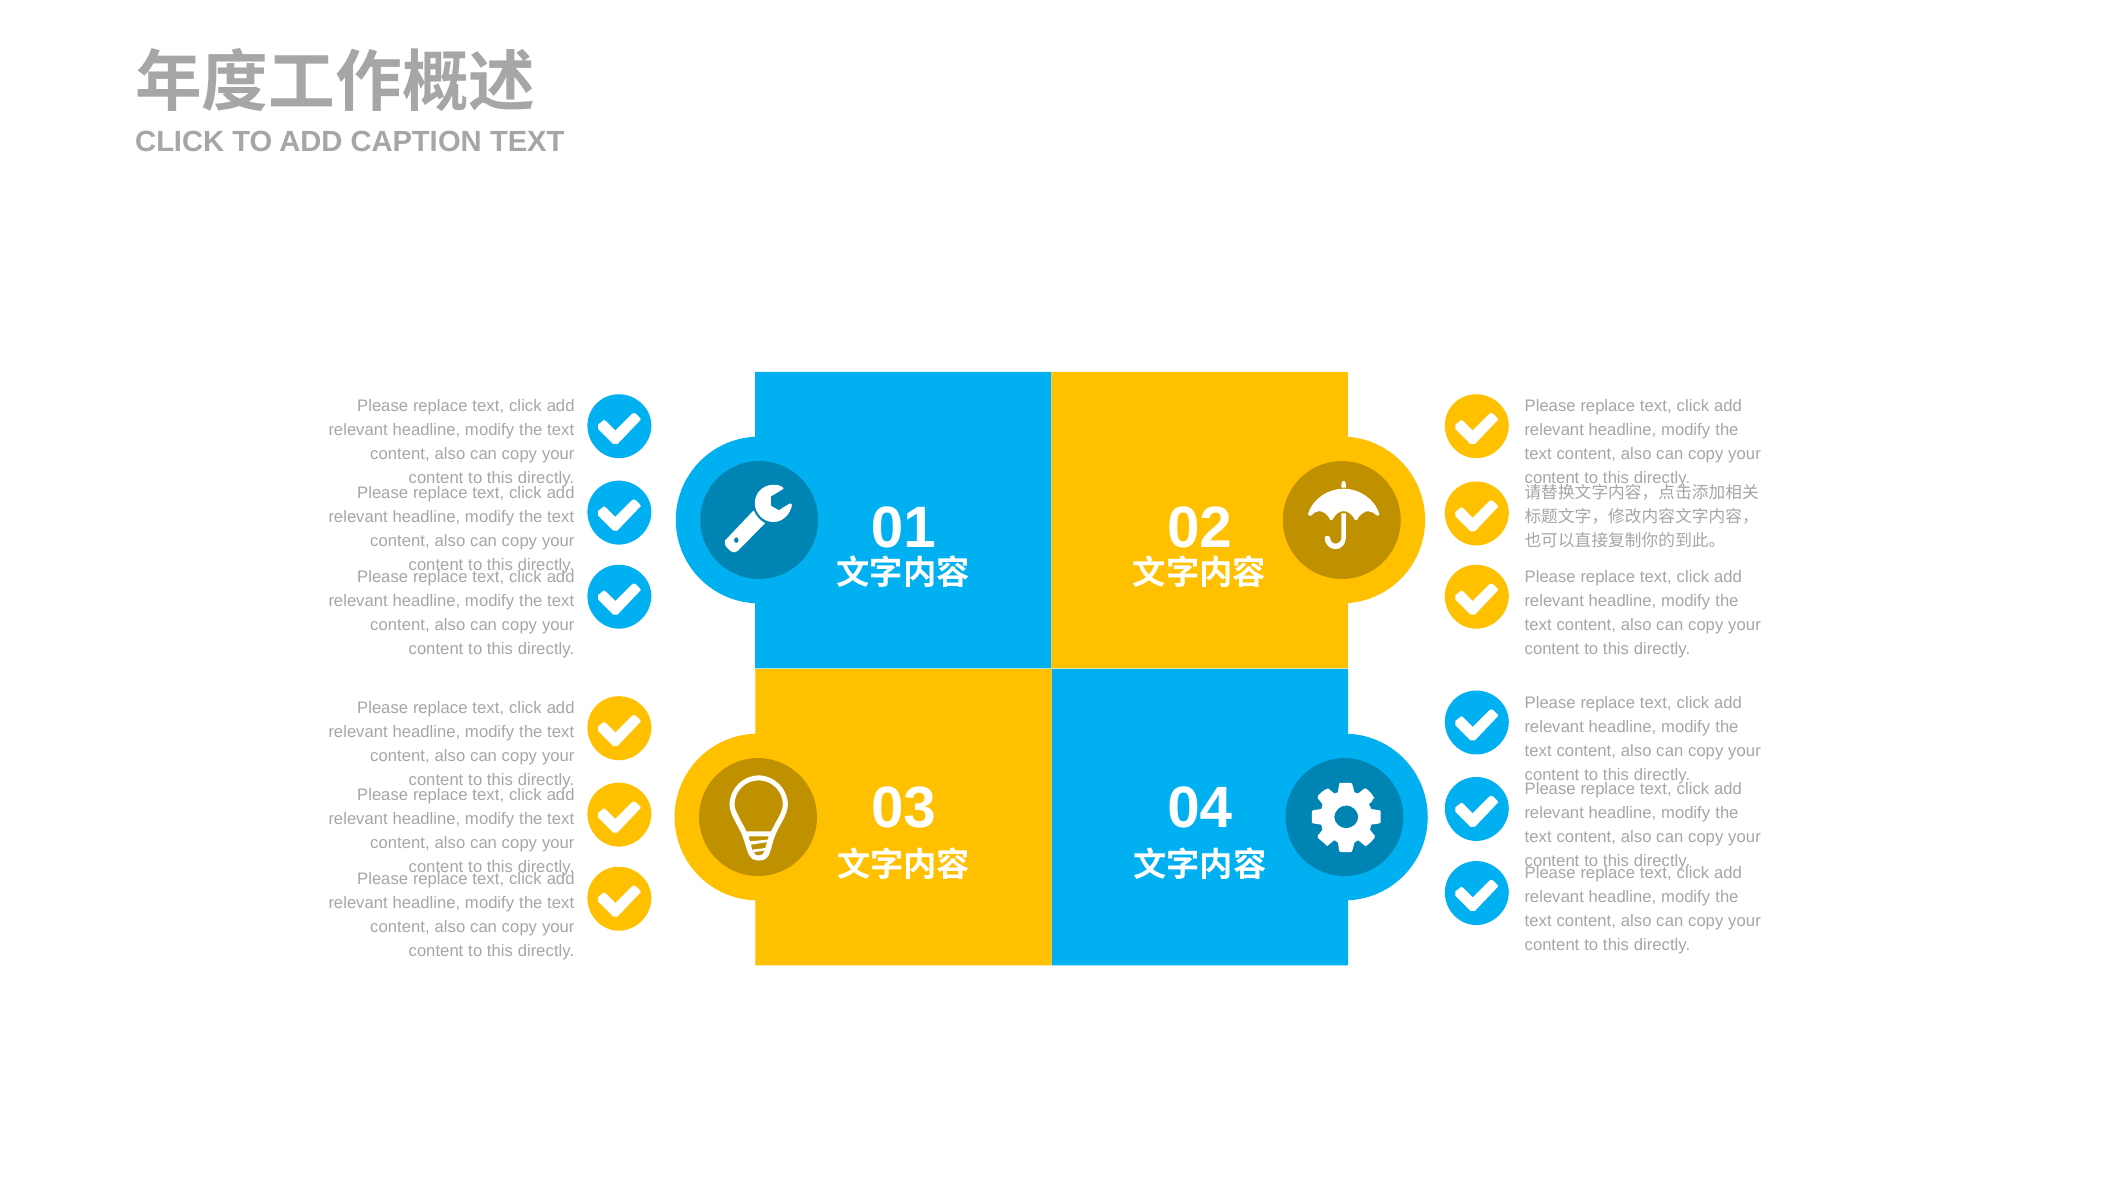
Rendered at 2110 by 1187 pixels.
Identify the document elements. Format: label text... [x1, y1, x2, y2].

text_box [674, 733, 842, 901]
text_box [328, 561, 652, 657]
text_box 文字内容 [842, 835, 971, 884]
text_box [328, 863, 652, 959]
text_box 文字内容 [843, 543, 970, 592]
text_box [1444, 561, 1771, 657]
text_box [1050, 371, 1349, 668]
text_box [1053, 668, 1349, 966]
text_box 01 [870, 475, 936, 560]
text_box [1444, 687, 1771, 774]
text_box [328, 477, 652, 561]
text_box CLICK TO ADD CAPTION TEXT [135, 122, 596, 158]
text_box 文字内容 [1133, 835, 1260, 884]
text_box 02 [1166, 475, 1233, 560]
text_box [1444, 391, 1771, 477]
text_box 03 [870, 754, 937, 839]
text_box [675, 436, 843, 604]
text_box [1444, 774, 1771, 858]
text_box 文字内容 [1132, 543, 1258, 592]
text_box 04 [1167, 754, 1233, 839]
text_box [328, 391, 652, 477]
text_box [328, 779, 652, 863]
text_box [328, 693, 652, 779]
text_box [754, 371, 1050, 668]
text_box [1444, 858, 1771, 953]
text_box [1260, 733, 1428, 901]
text_box 年度工作概述 [135, 38, 596, 119]
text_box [1258, 436, 1426, 604]
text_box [1444, 477, 1771, 551]
text_box [754, 668, 1053, 966]
